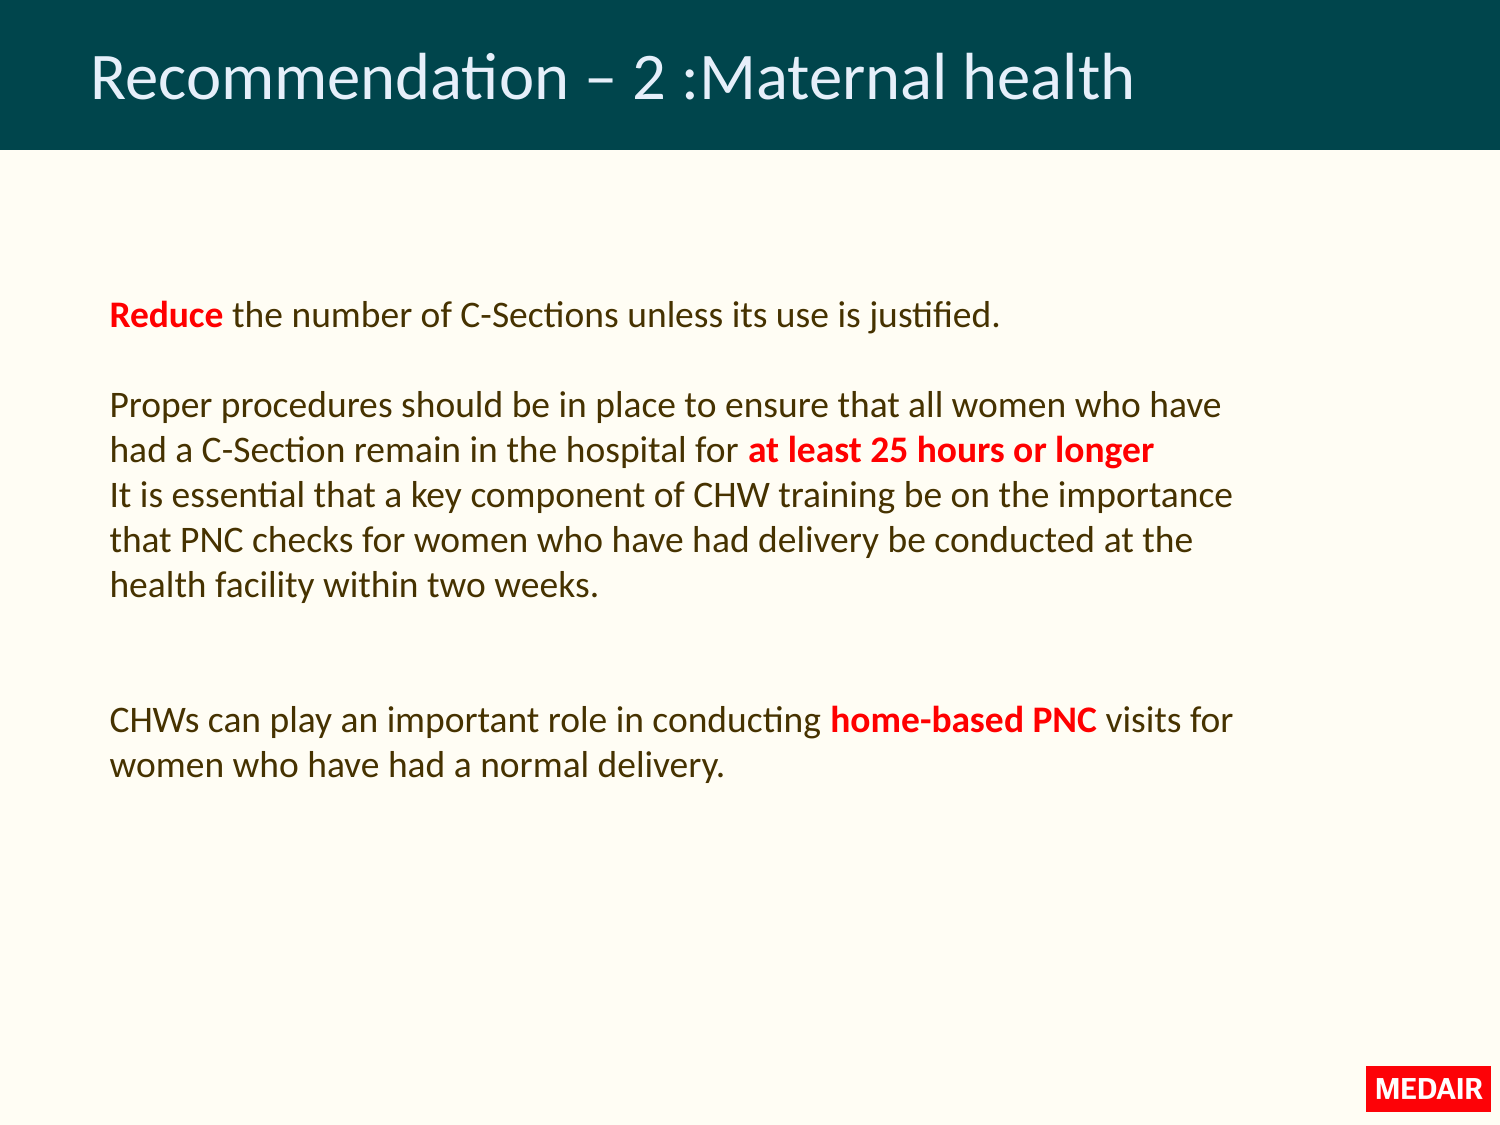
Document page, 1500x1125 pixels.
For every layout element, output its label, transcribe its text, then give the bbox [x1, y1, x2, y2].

title Recommendation – 2 :Maternal health [75, 15, 1425, 121]
picture [1366, 1066, 1491, 1112]
text_box Reduce the number of C-Sections unless its use is justified. Proper procedures should be in place to ensure that all women who have had a C-Section remain in the hospital for at least 25 hours or longer It is essential that a key component of CHW training be on the importance that PNC checks for women who have had delivery be conducted at the health facility within two weeks. CHWs can play an important role in conducting home-based PNC visits for women who have had a normal delivery. [94, 282, 1292, 792]
